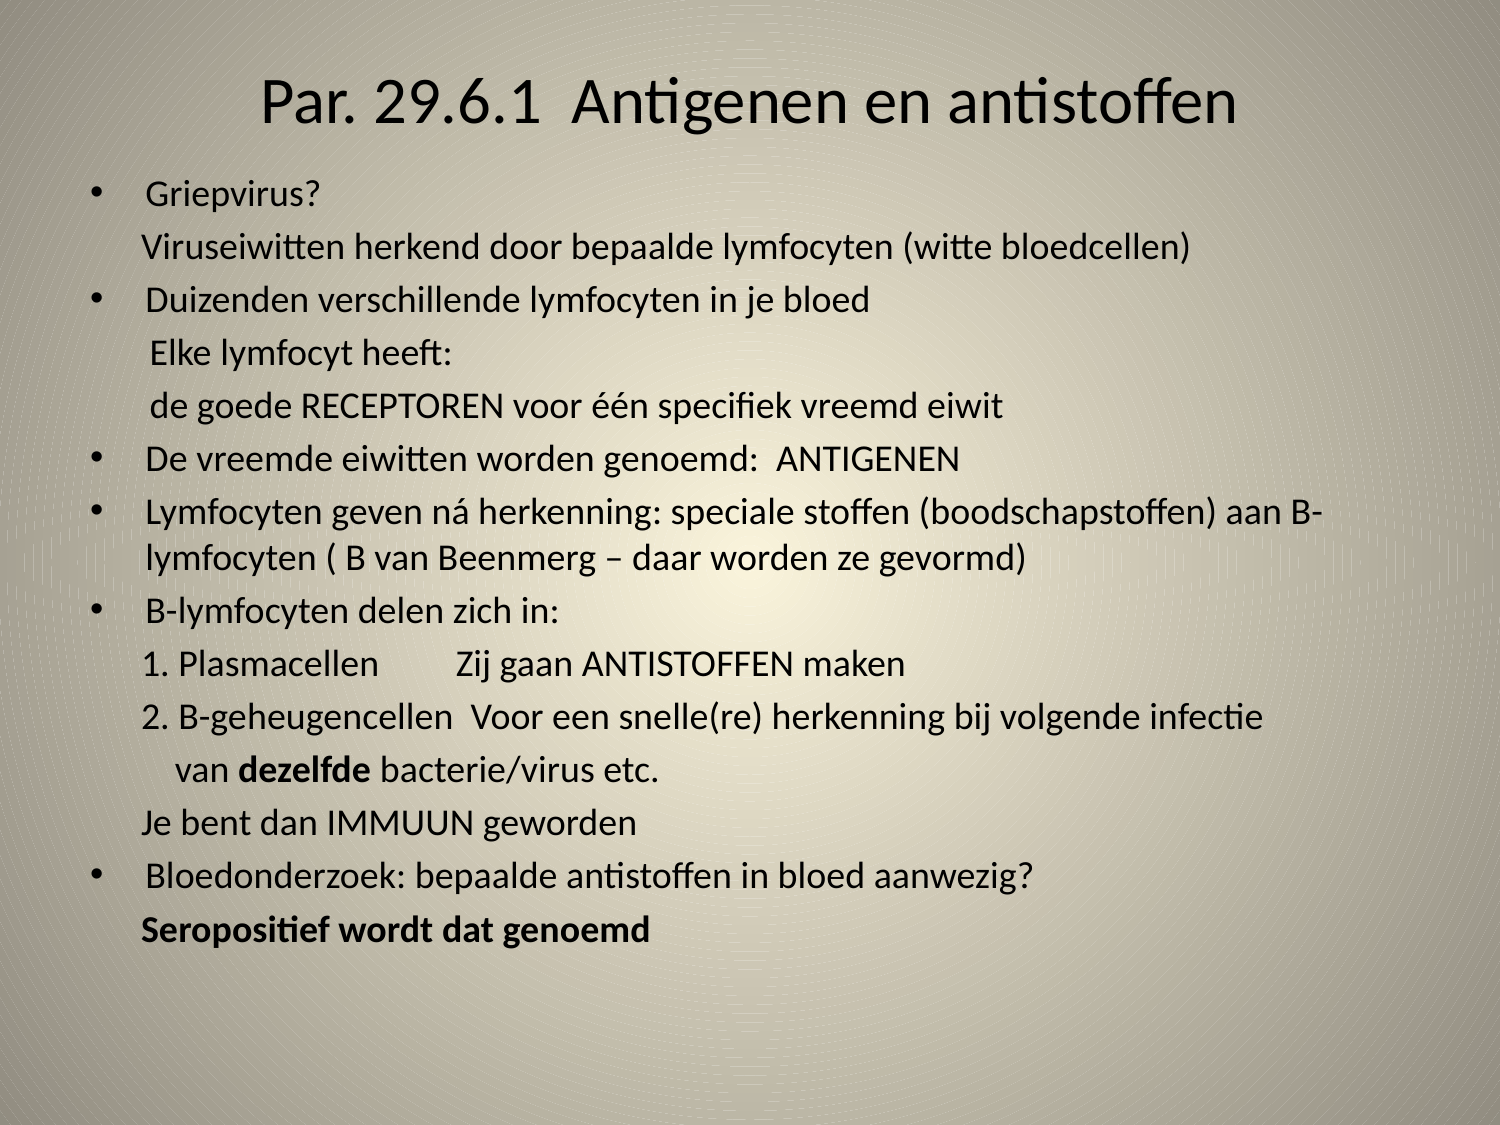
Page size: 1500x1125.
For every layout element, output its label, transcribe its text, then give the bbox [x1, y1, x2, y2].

title Par. 29.6.1 Antigenen en antistoffen [75, 45, 1425, 149]
list Griepvirus? Viruseiwitten herkend door bepaalde lymfocyten (witte bloedcellen) Duizenden verschillende lymfocyten in je bloed Elke lymfocyt heeft: de goede RECEPTOREN voor één specifiek vreemd eiwit De vreemde eiwitten worden genoemd: ANTIGENEN Lymfocyten geven ná herkenning: speciale stoffen (boodschapstoffen) aan B-lymfocyten ( B van Beenmerg – daar worden ze gevormd) B-lymfocyten delen zich in: 1. Plasmacellen Zij gaan ANTISTOFFEN maken 2. B-geheugencellen Voor een snelle(re) herkenning bij volgende infectie van dezelfde bacterie/virus etc. Je bent dan IMMUUN geworden Bloedonderzoek: bepaalde antistoffen in bloed aanwezig? Seropositief wordt dat genoemd [75, 160, 1425, 1071]
